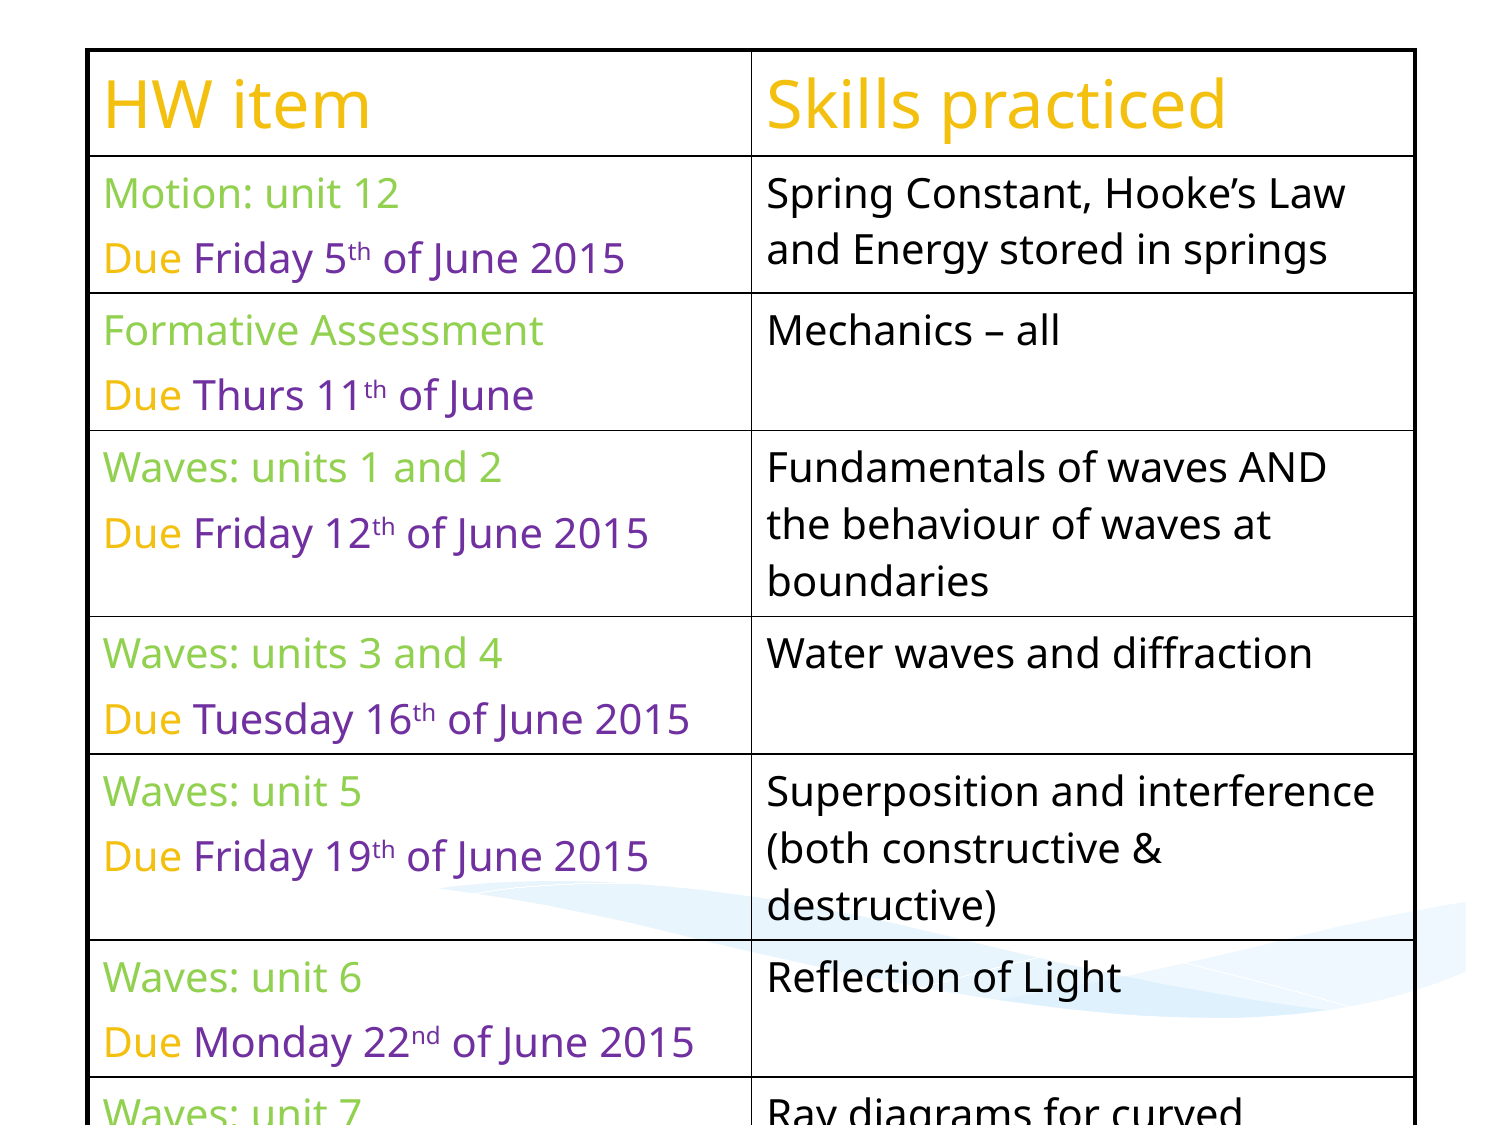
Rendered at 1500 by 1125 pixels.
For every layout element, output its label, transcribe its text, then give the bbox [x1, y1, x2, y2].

table_cell Spring Constant, Hooke’s Law and Energy stored in springs [752, 157, 1413, 292]
table_cell Mechanics – all [752, 294, 1413, 430]
table_cell Fundamentals of waves AND the behaviour of waves at boundaries [752, 431, 1413, 616]
table_cell Waves: units 3 and 4 Due Tuesday 16th of June 2015 [90, 617, 751, 753]
table_cell Waves: unit 5 Due Friday 19th of June 2015 [90, 755, 751, 939]
table_header Skills practiced [752, 52, 1413, 155]
table_cell Motion: unit 12 Due Friday 5th of June 2015 [90, 157, 751, 292]
table_cell Water waves and diffraction [752, 617, 1413, 753]
table_cell Waves: units 1 and 2 Due Friday 12th of June 2015 [90, 431, 751, 616]
table_cell Superposition and interference (both constructive & destructive) [752, 755, 1413, 939]
table_cell Waves: unit 7 Due Zenday 37th of Octember [90, 1078, 751, 1125]
table_cell Reflection of Light [752, 941, 1413, 1076]
table_cell Ray diagrams for curved mirrors [752, 1078, 1413, 1125]
table_cell Waves: unit 6 Due Monday 22nd of June 2015 [90, 941, 751, 1076]
table_header HW item [90, 52, 751, 155]
table_cell Formative Assessment Due Thurs 11th of June [90, 294, 751, 430]
